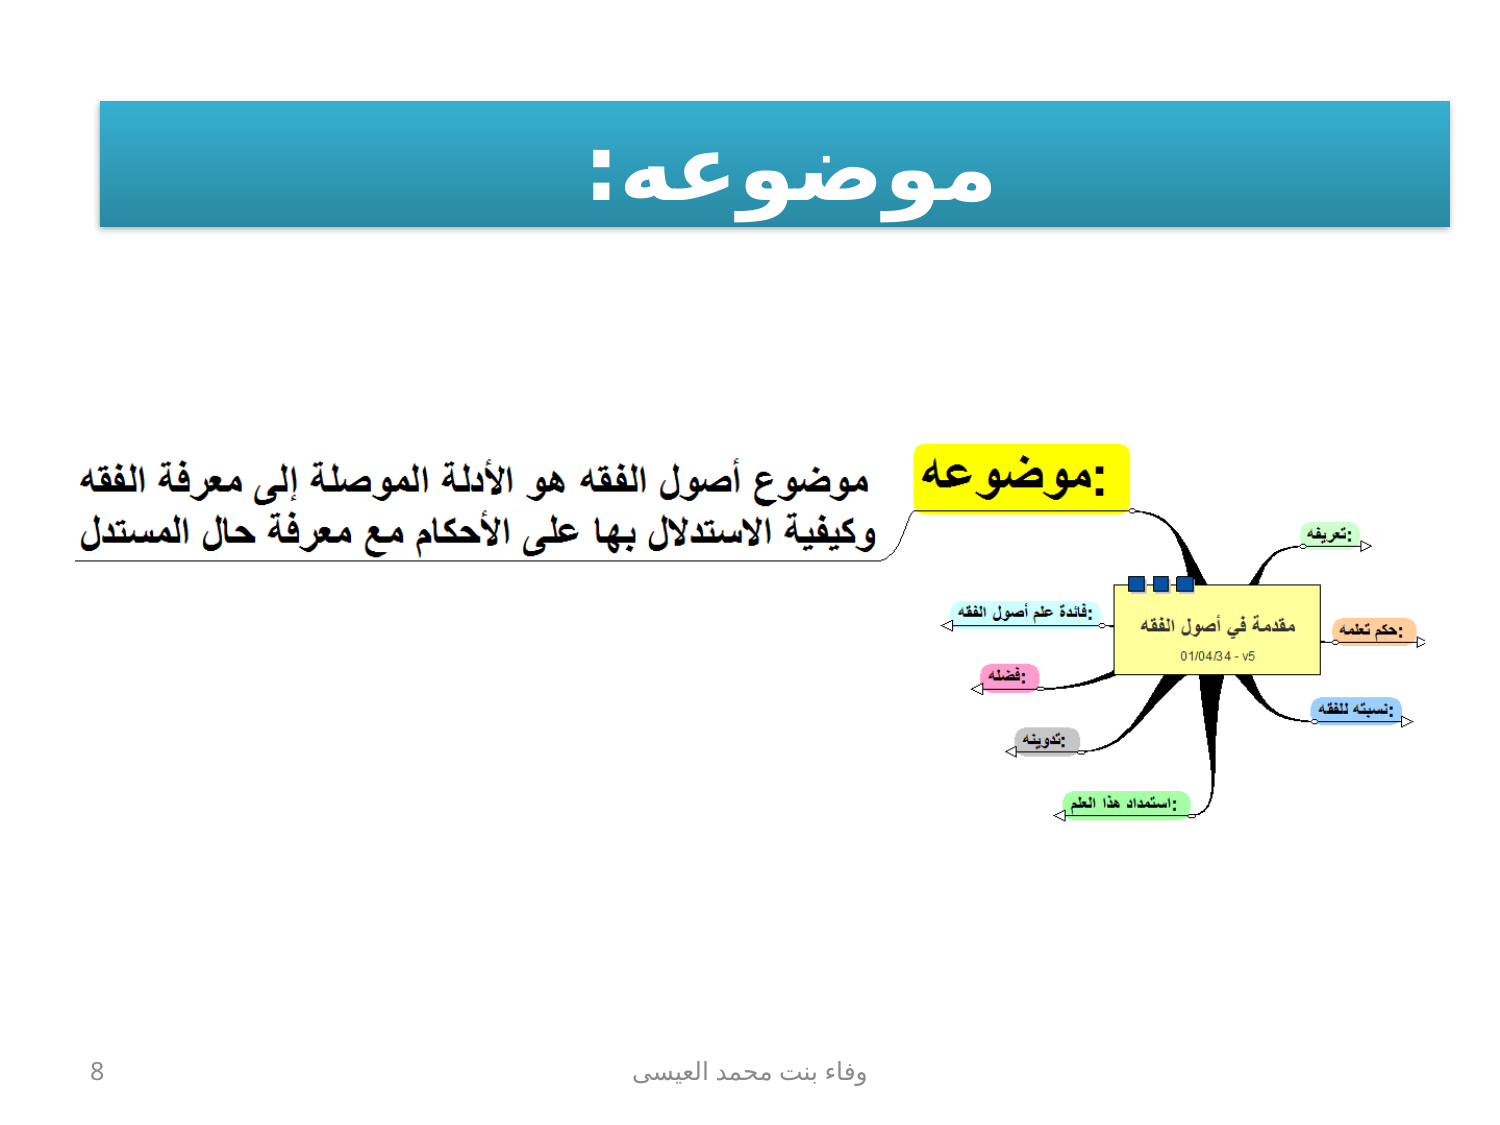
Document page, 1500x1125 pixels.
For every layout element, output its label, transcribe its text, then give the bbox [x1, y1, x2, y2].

footer وفاء بنت محمد العيسى [512, 1042, 988, 1103]
picture [74, 262, 1426, 1005]
title موضوعه: [75, 37, 1425, 241]
slide_number 8 [75, 1042, 425, 1103]
text_box موضوعه: [99, 101, 1450, 227]
